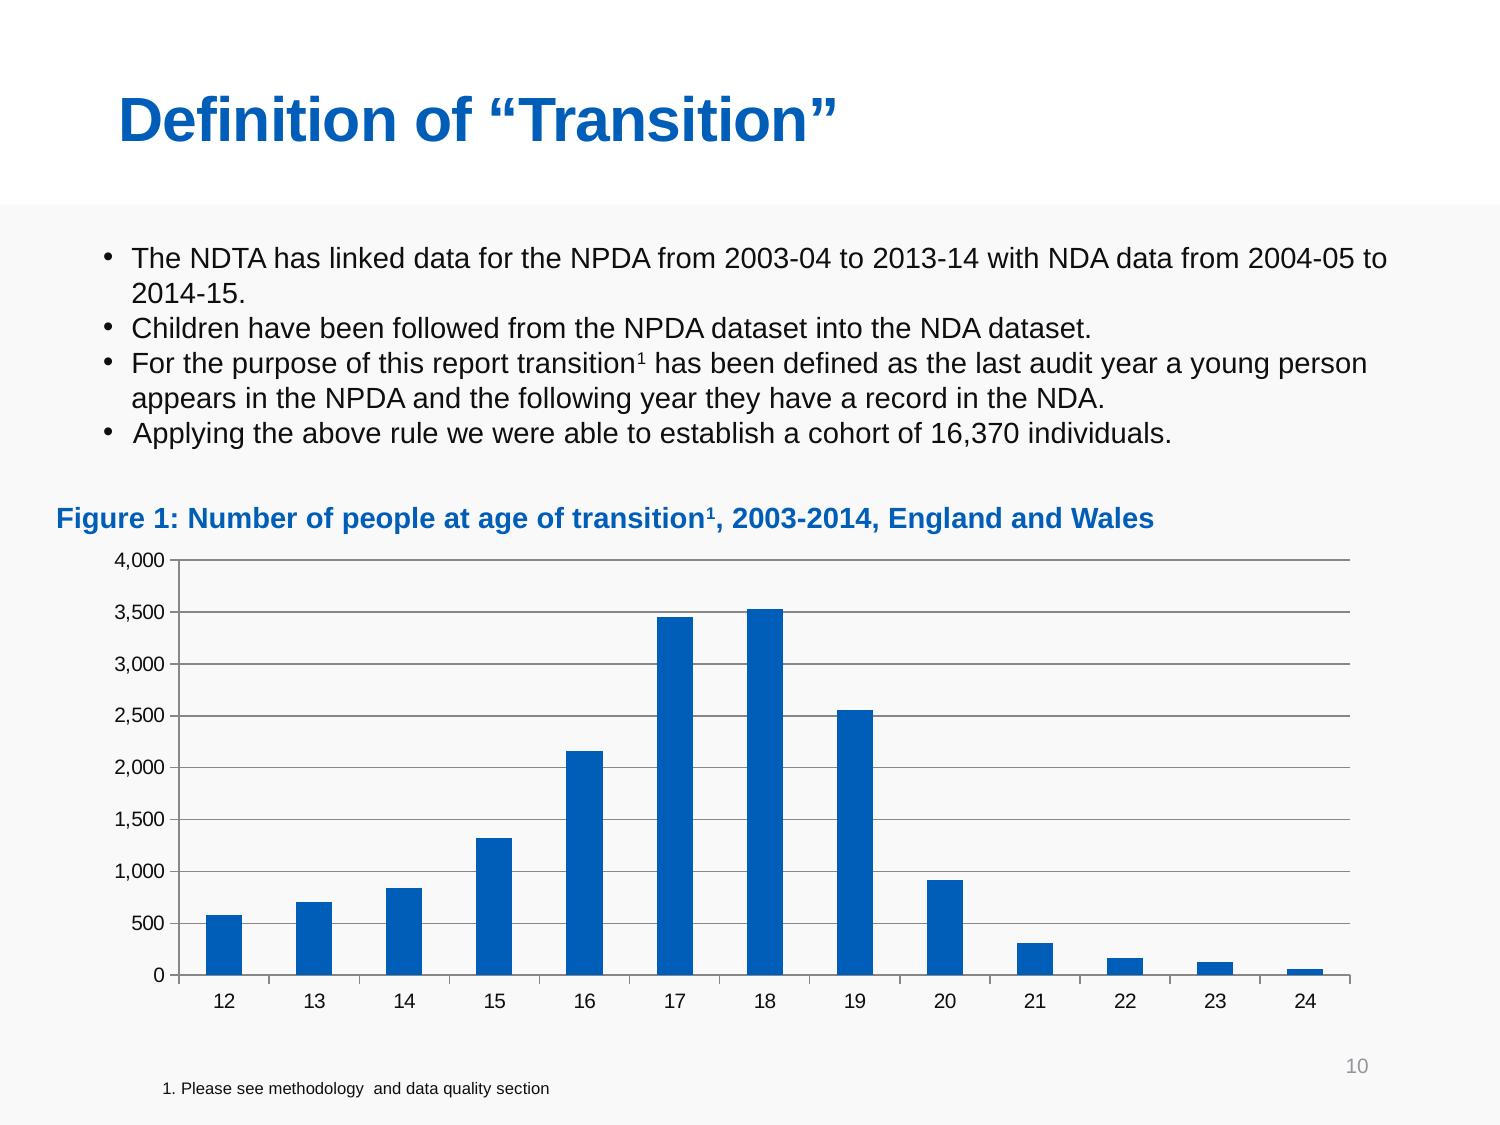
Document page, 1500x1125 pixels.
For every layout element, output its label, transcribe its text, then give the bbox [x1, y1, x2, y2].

text_box Figure 1: Number of people at age of transition1, 2003-2014, England and Wales [41, 491, 1436, 542]
slide_number 10 [1033, 1035, 1384, 1095]
text_box The NDTA has linked data for the NPDA from 2003-04 to 2013-14 with NDA data from 2004-05 to 2014-15. Children have been followed from the NPDA dataset into the NDA dataset. For the purpose of this report transition1 has been defined as the last audit year a young person appears in the NPDA and the following year they have a record in the NDA. Applying the above rule we were able to establish a cohort of 16,370 individuals. [88, 231, 1412, 491]
title Definition of “Transition” [118, 78, 1371, 195]
text_box 1. Please see methodology and data quality section [147, 1070, 1152, 1106]
chart [88, 538, 1377, 1024]
